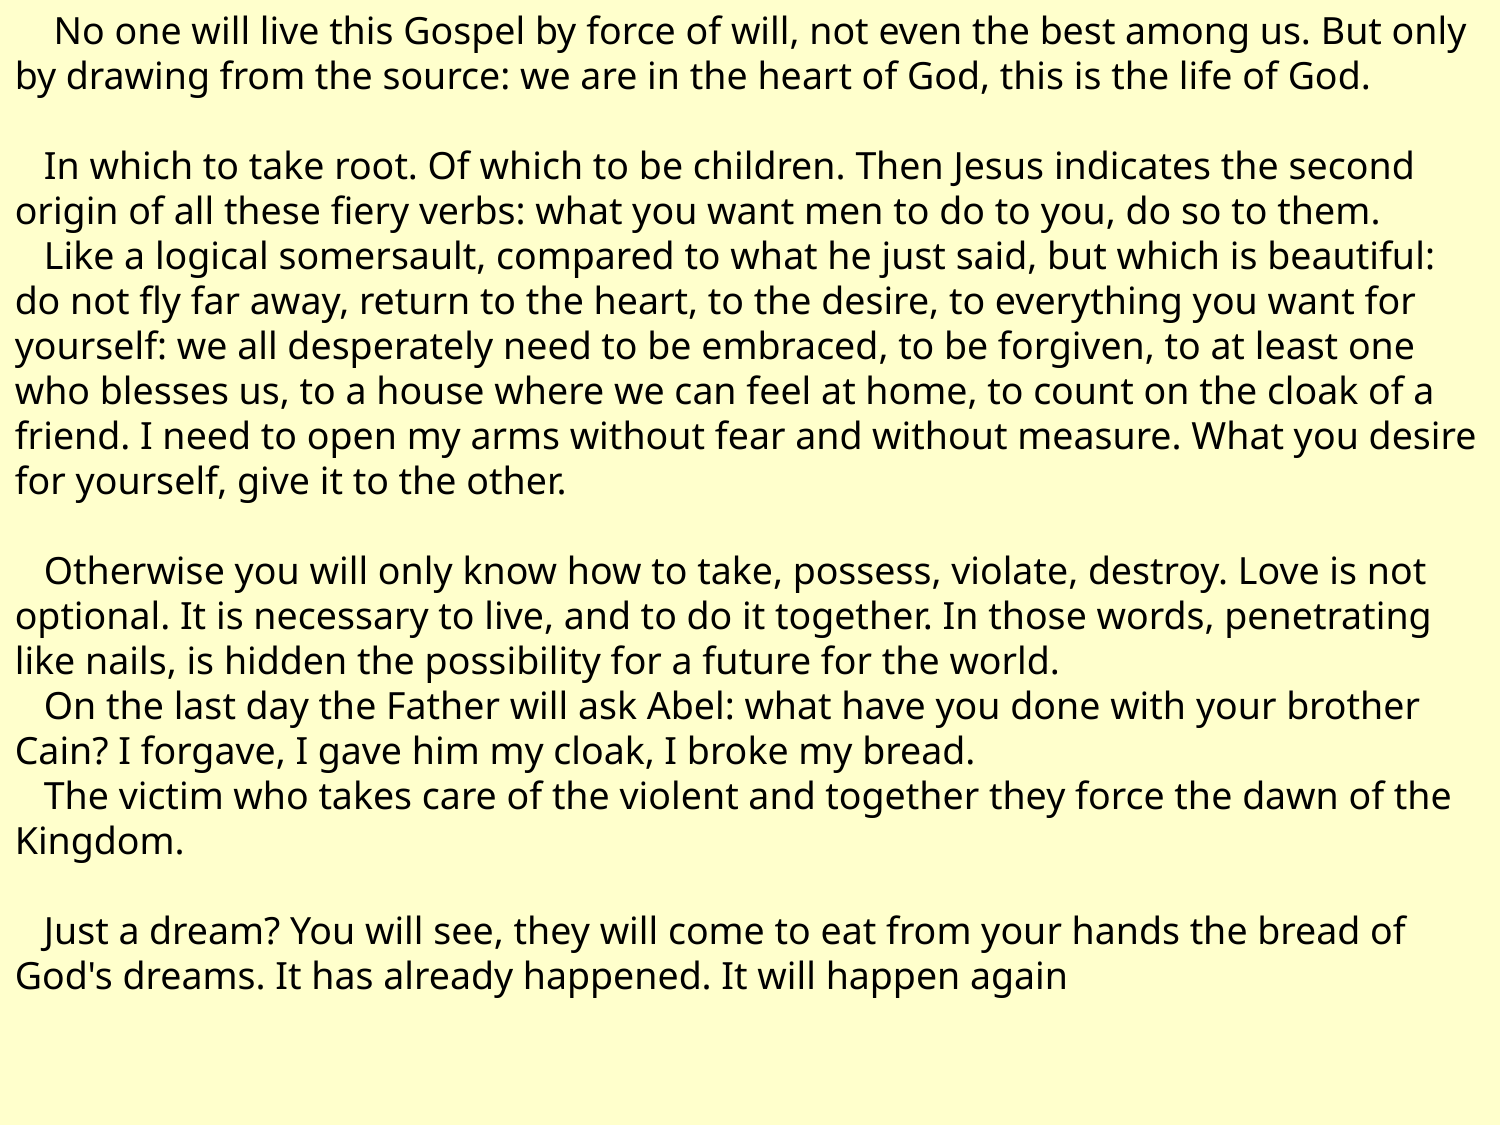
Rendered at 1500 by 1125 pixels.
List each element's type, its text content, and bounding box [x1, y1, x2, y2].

text_box No one will live this Gospel by force of will, not even the best among us. But only by drawing from the source: we are in the heart of God, this is the life of God. In which to take root. Of which to be children. Then Jesus indicates the second origin of all these fiery verbs: what you want men to do to you, do so to them. Like a logical somersault, compared to what he just said, but which is beautiful: do not fly far away, return to the heart, to the desire, to everything you want for yourself: we all desperately need to be embraced, to be forgiven, to at least one who blesses us, to a house where we can feel at home, to count on the cloak of a friend. I need to open my arms without fear and without measure. What you desire for yourself, give it to the other. Otherwise you will only know how to take, possess, violate, destroy. Love is not optional. It is necessary to live, and to do it together. In those words, penetrating like nails, is hidden the possibility for a future for the world. On the last day the Father will ask Abel: what have you done with your brother Cain? I forgave, I gave him my cloak, I broke my bread. The victim who takes care of the violent and together they force the dawn of the Kingdom. Just a dream? You will see, they will come to eat from your hands the bread of God's dreams. It has already happened. It will happen again [0, 0, 1500, 1123]
